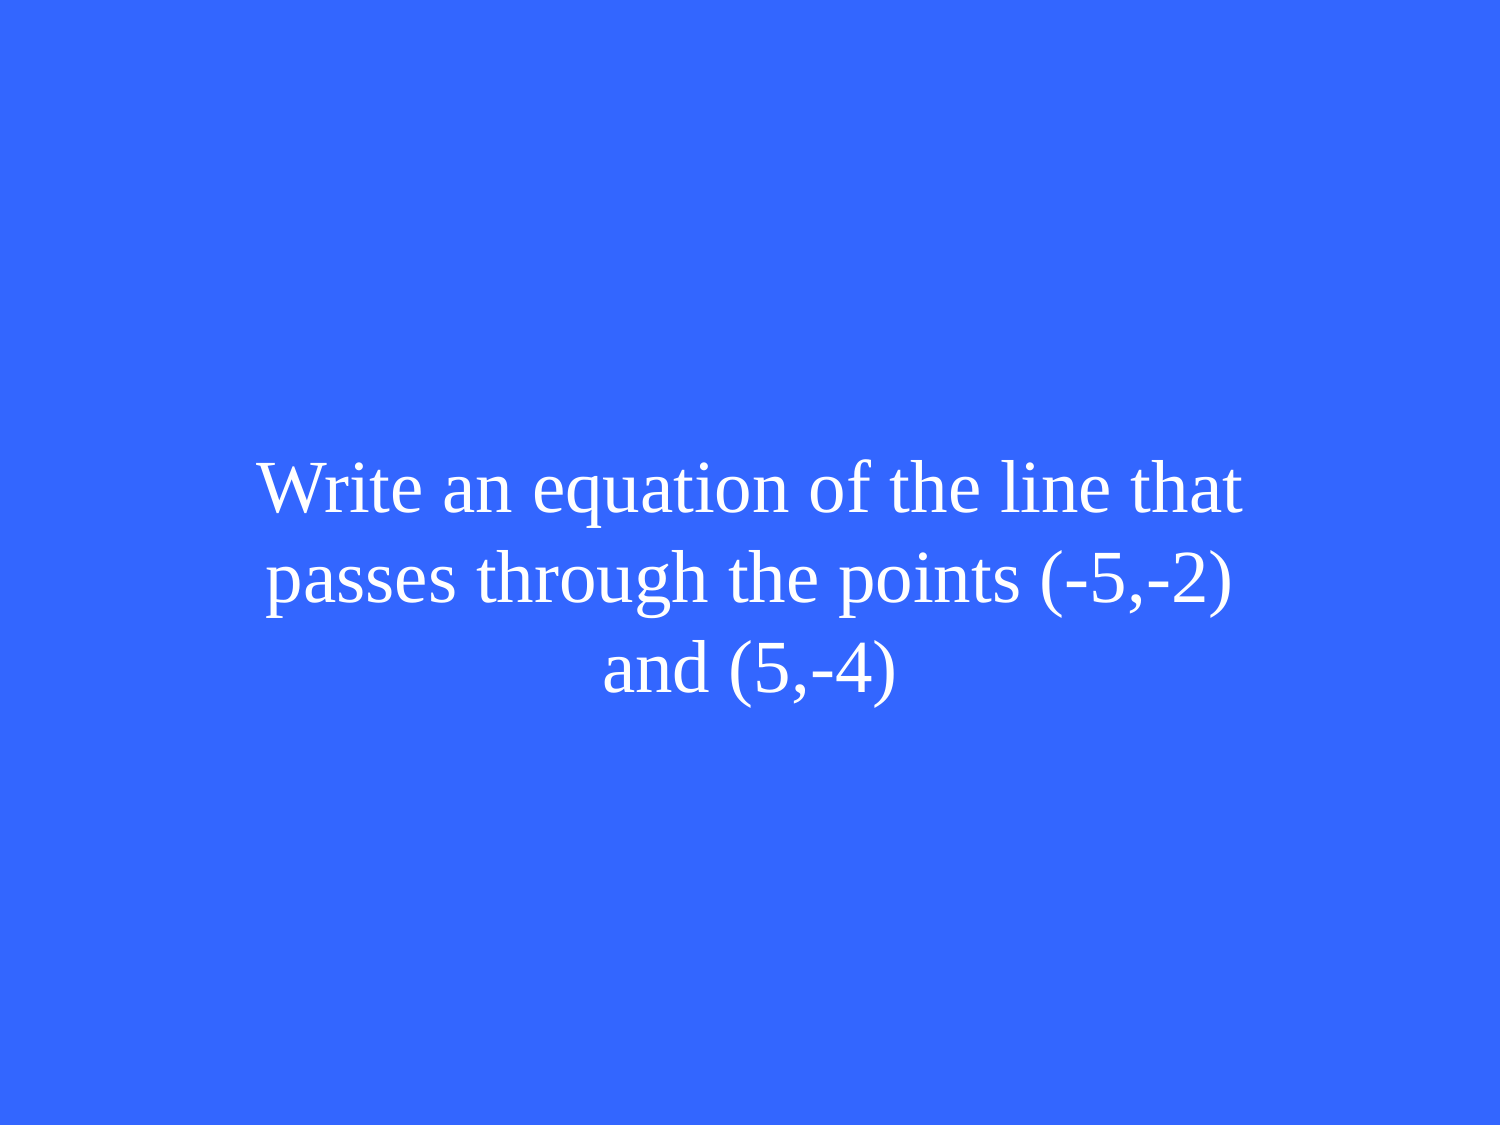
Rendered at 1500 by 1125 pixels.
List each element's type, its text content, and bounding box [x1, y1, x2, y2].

text_box Write an equation of the line that passes through the points (-5,-2) and (5,-4) [237, 430, 1263, 715]
